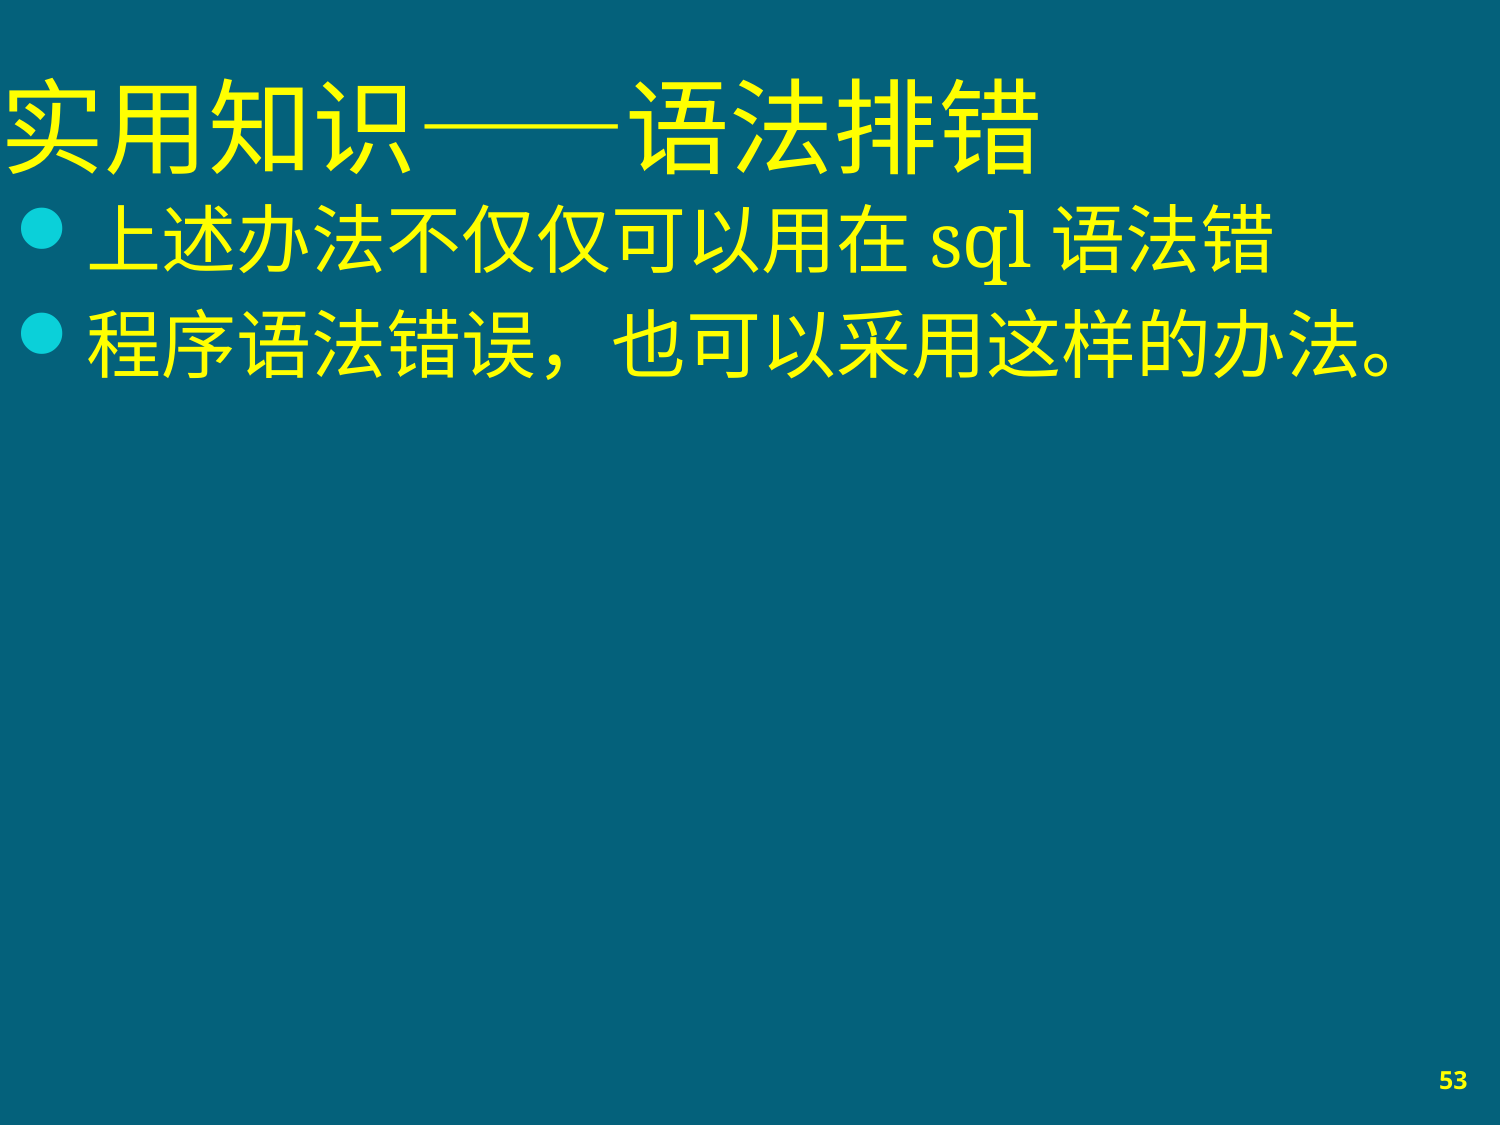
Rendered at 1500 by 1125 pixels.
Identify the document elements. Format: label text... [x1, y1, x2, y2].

list 上述办法不仅仅可以用在sql语法错 程序语法错误，也可以采用这样的办法。 [0, 184, 1500, 1125]
text_box 53 [1155, 1024, 1468, 1100]
title 实用知识——语法排错 [0, 0, 1500, 184]
